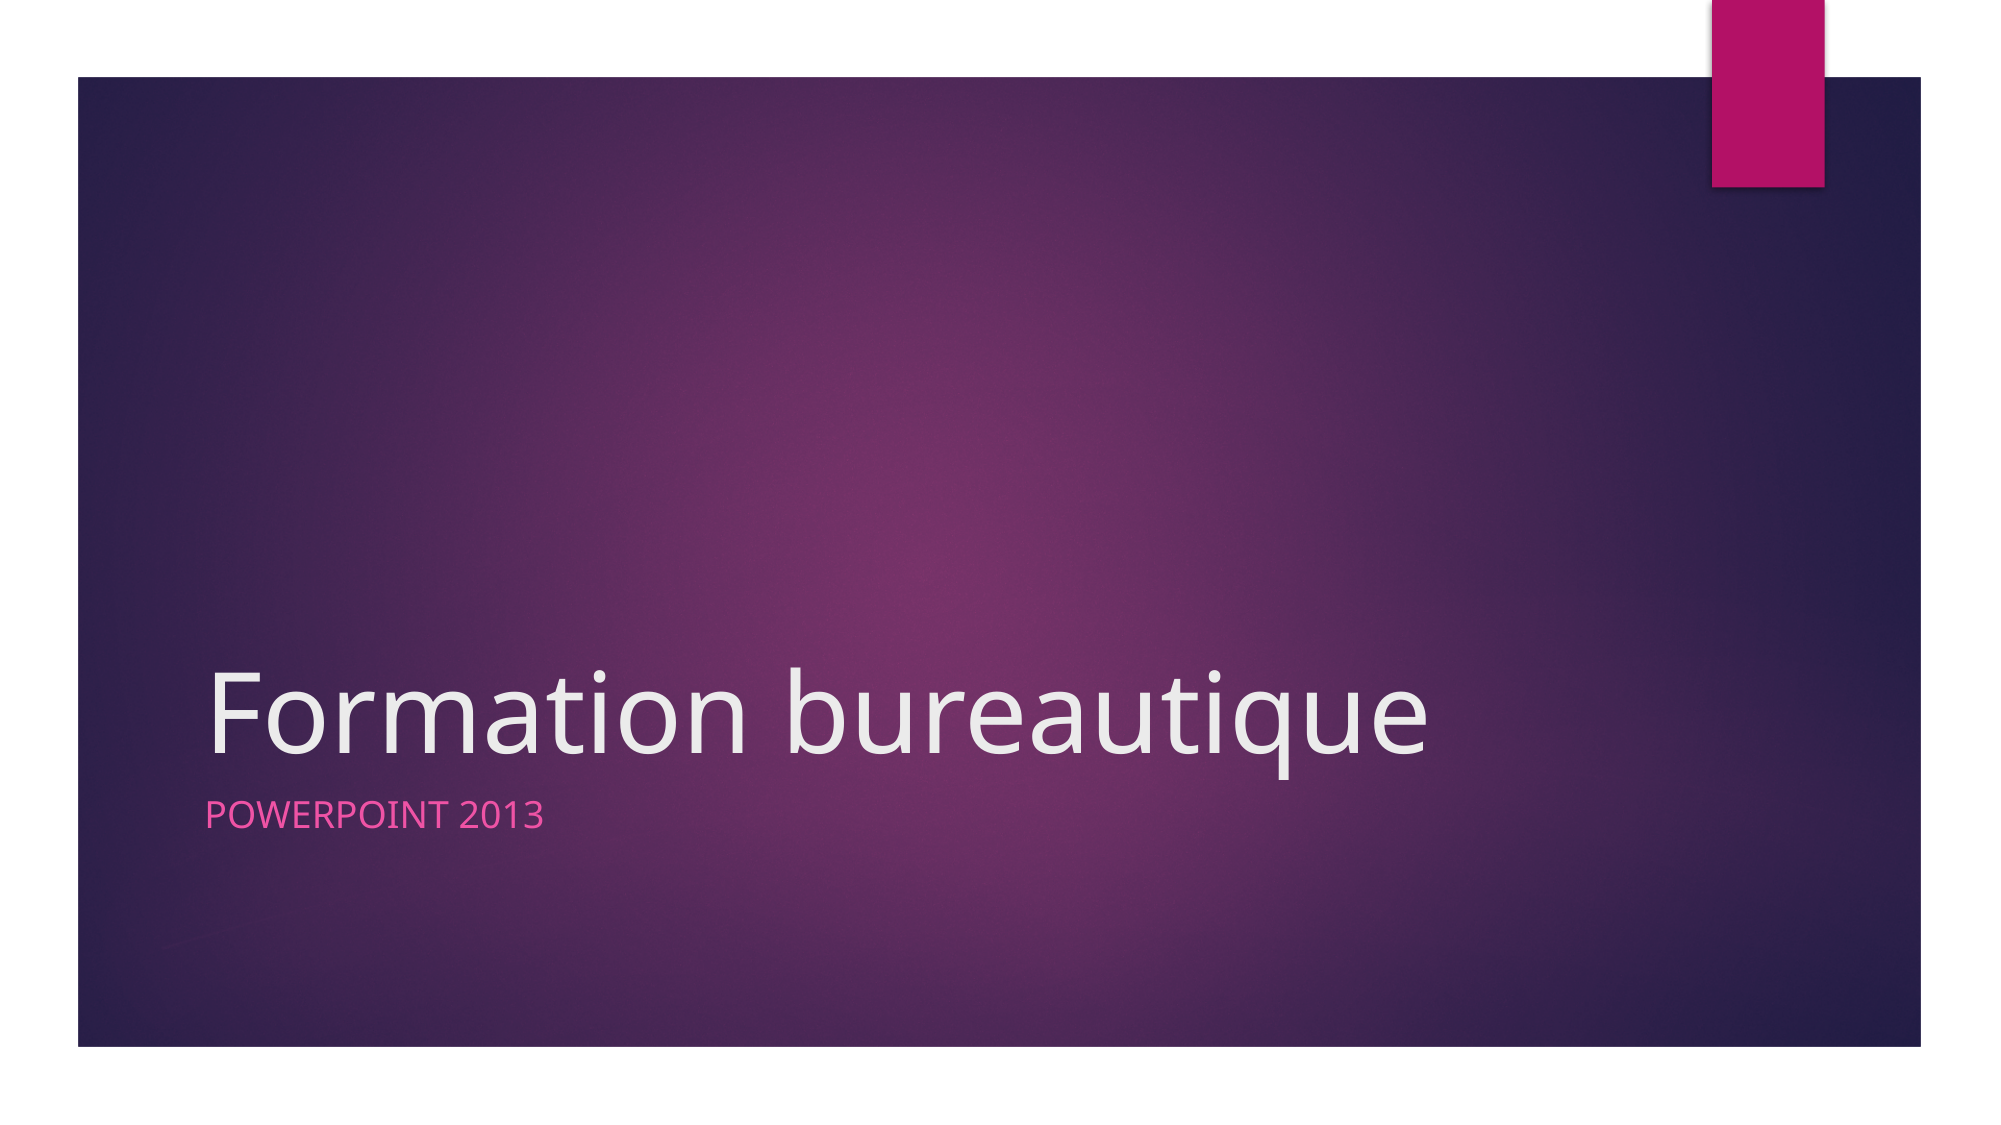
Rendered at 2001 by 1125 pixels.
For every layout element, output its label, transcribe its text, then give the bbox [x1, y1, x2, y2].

subtitle PowerPoint 2013 [189, 783, 1638, 925]
title Formation bureautique [189, 344, 1638, 783]
